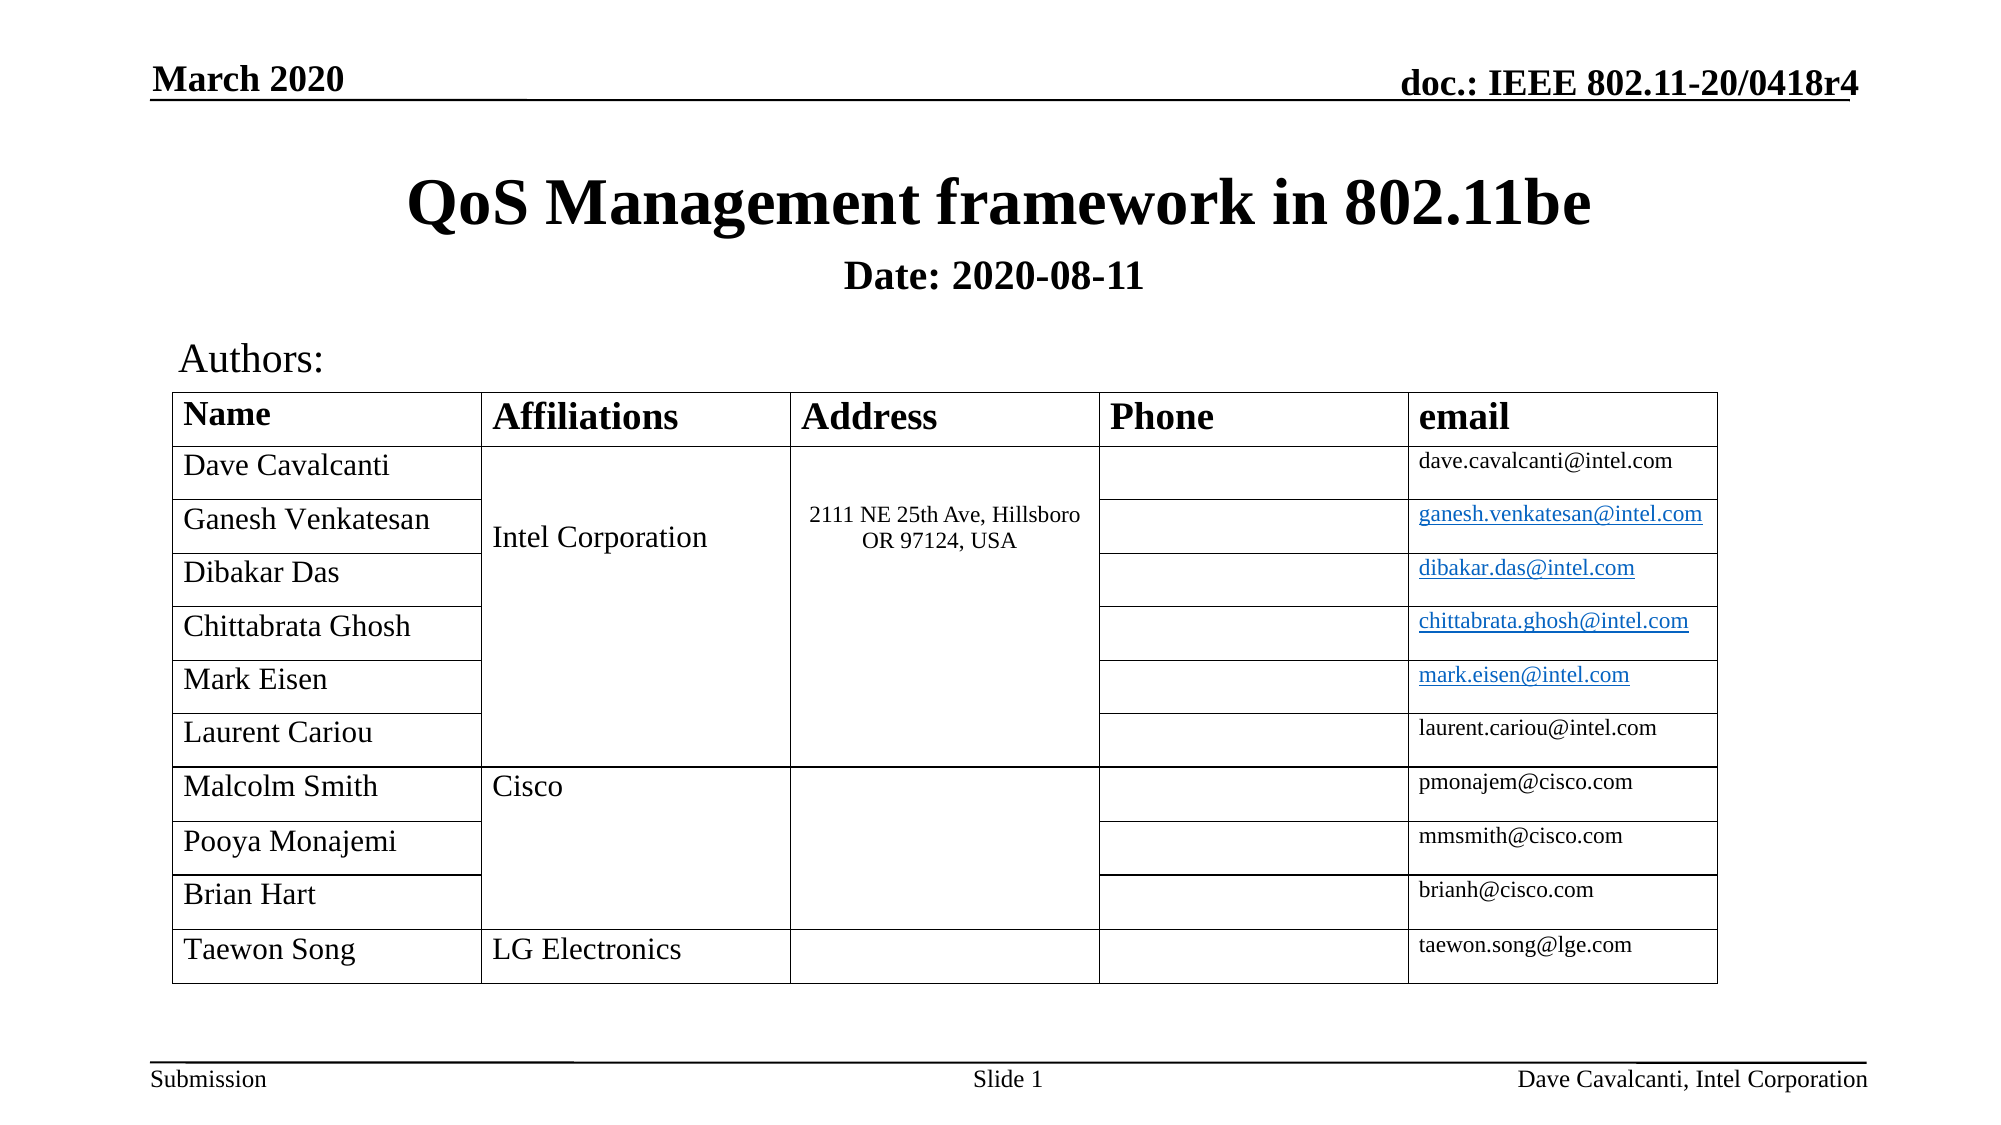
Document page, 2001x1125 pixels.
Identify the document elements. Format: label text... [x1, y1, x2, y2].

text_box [158, 391, 1763, 1120]
text_box Authors: [162, 323, 401, 387]
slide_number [152, 54, 563, 100]
footer Dave Cavalcanti, Intel Corporation [1770, 1061, 1869, 1093]
title QoS Management framework in 802.11be [149, 76, 1851, 319]
subtitle Date: 2020-08-11 [299, 239, 1701, 319]
